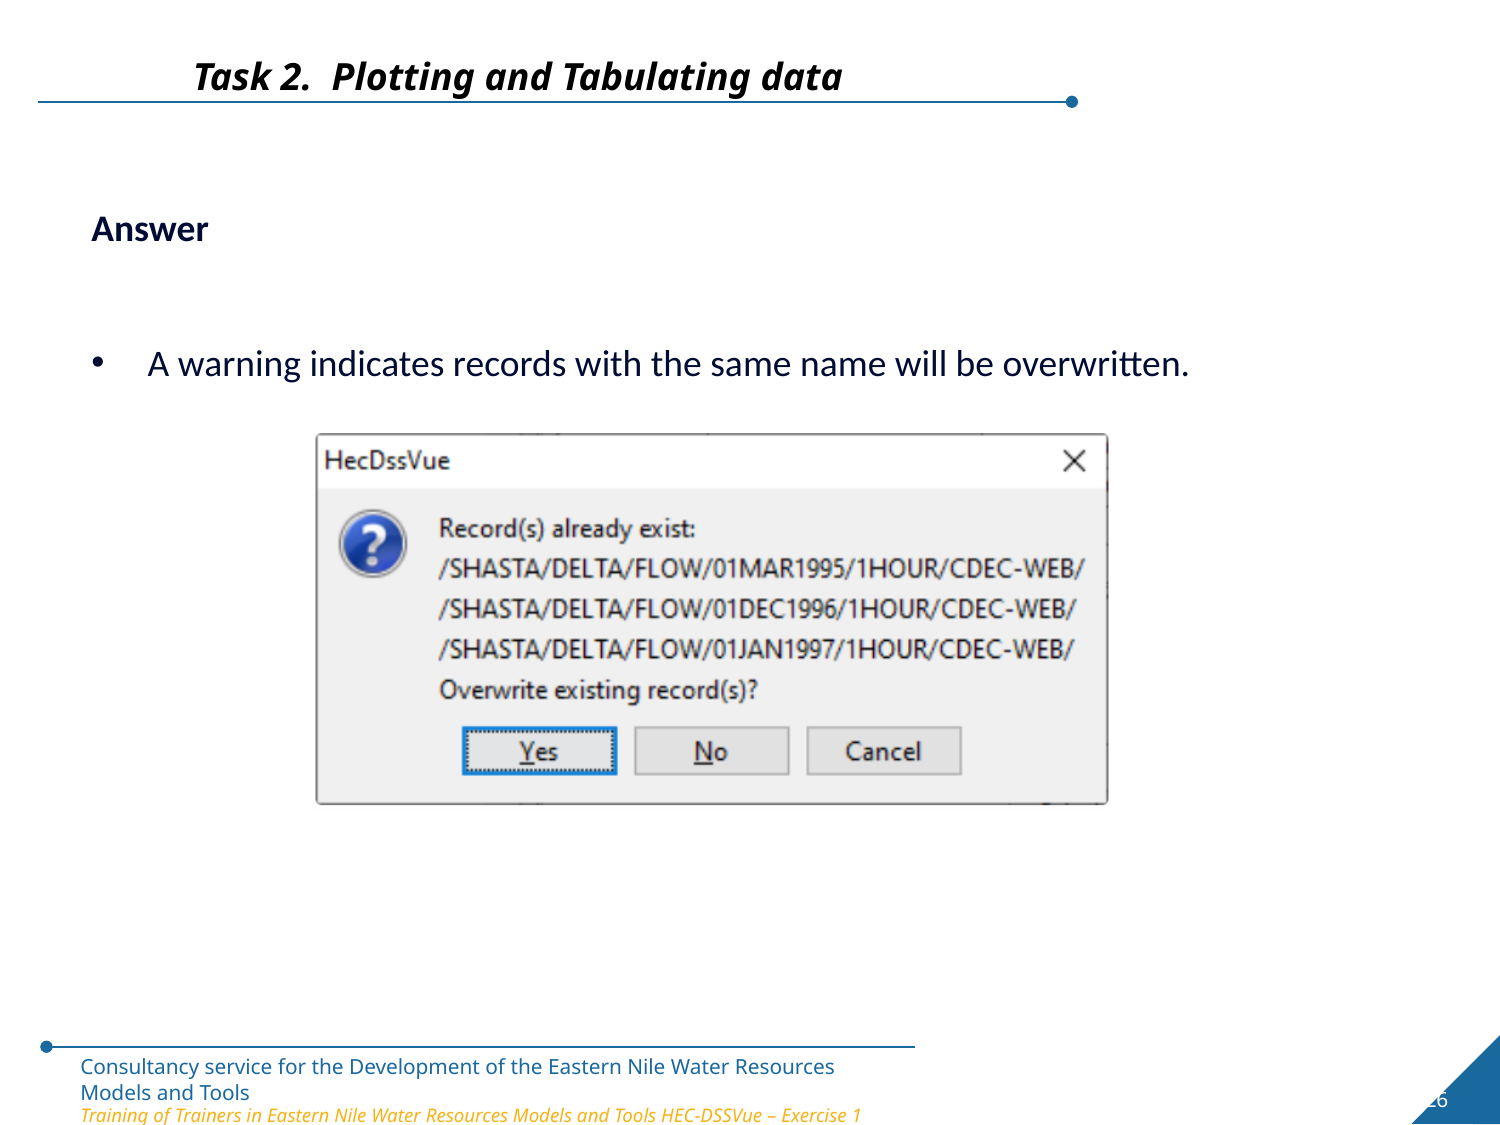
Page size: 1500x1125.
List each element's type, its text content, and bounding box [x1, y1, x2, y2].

list Answer A warning indicates records with the same name will be overwritten. [76, 196, 1447, 1000]
text_box Task 2. Plotting and Tabulating data [178, 22, 1468, 106]
picture [312, 432, 1111, 810]
